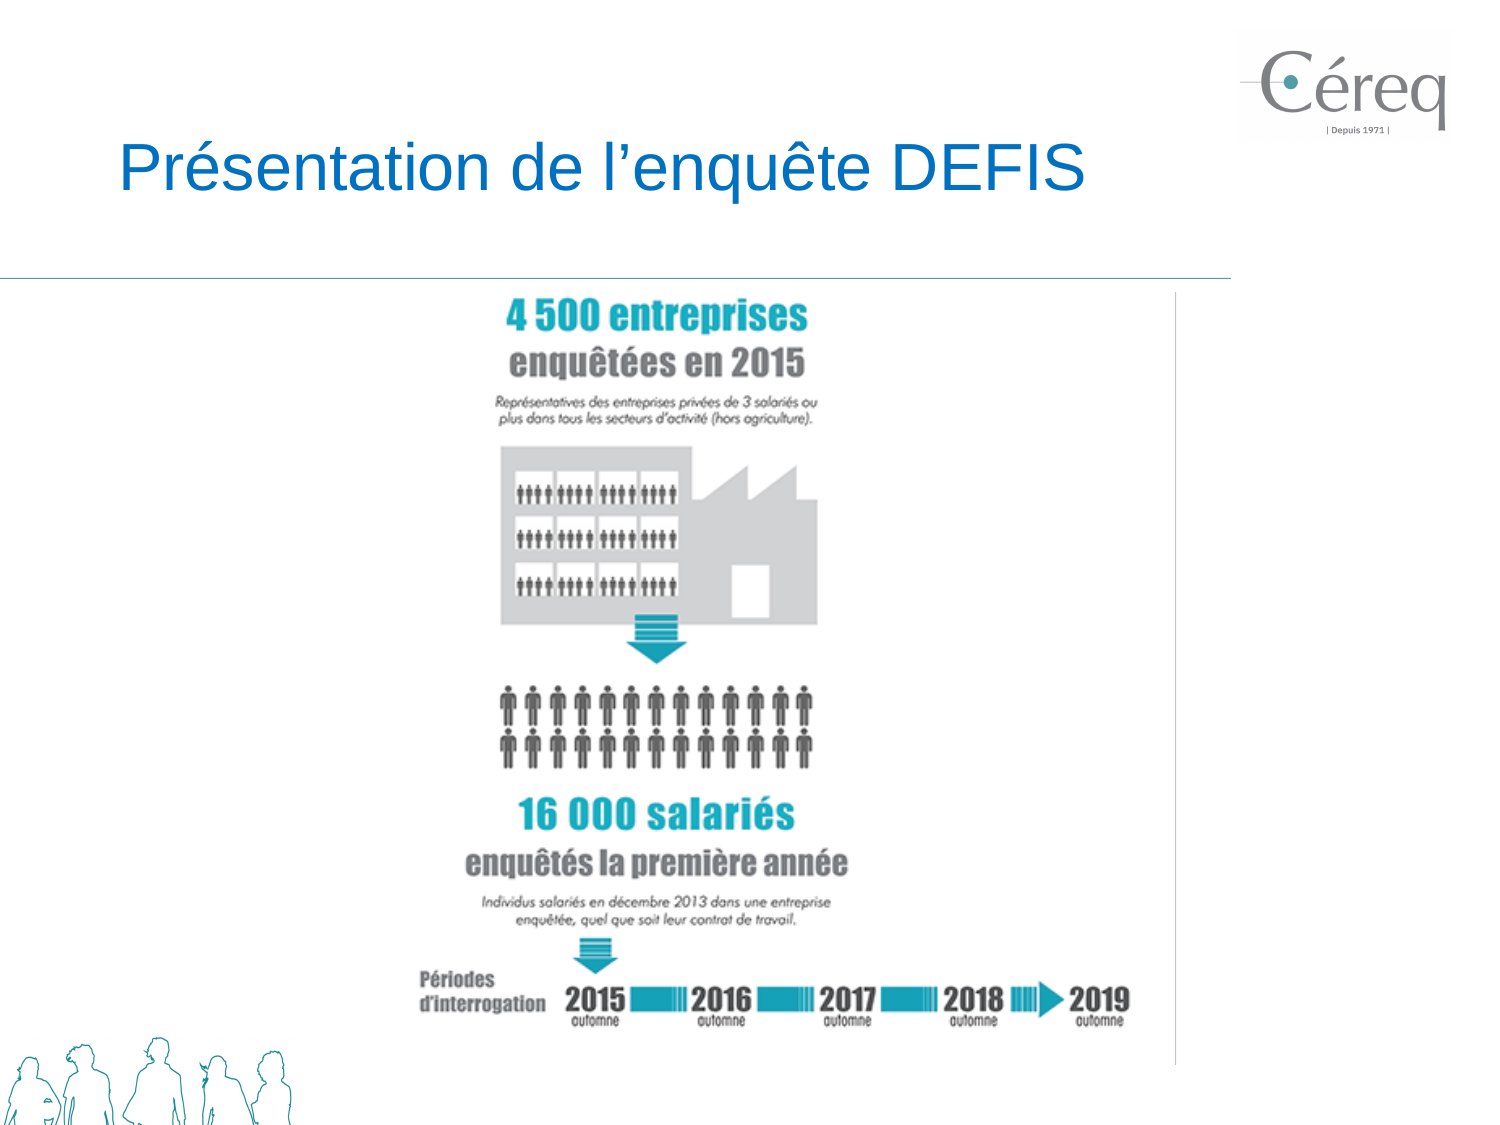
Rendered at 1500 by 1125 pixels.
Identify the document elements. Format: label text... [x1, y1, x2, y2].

picture [0, 1035, 297, 1125]
picture [379, 292, 1189, 1066]
title Présentation de l’enquête DEFIS [103, 59, 1397, 278]
picture [1234, 26, 1453, 143]
